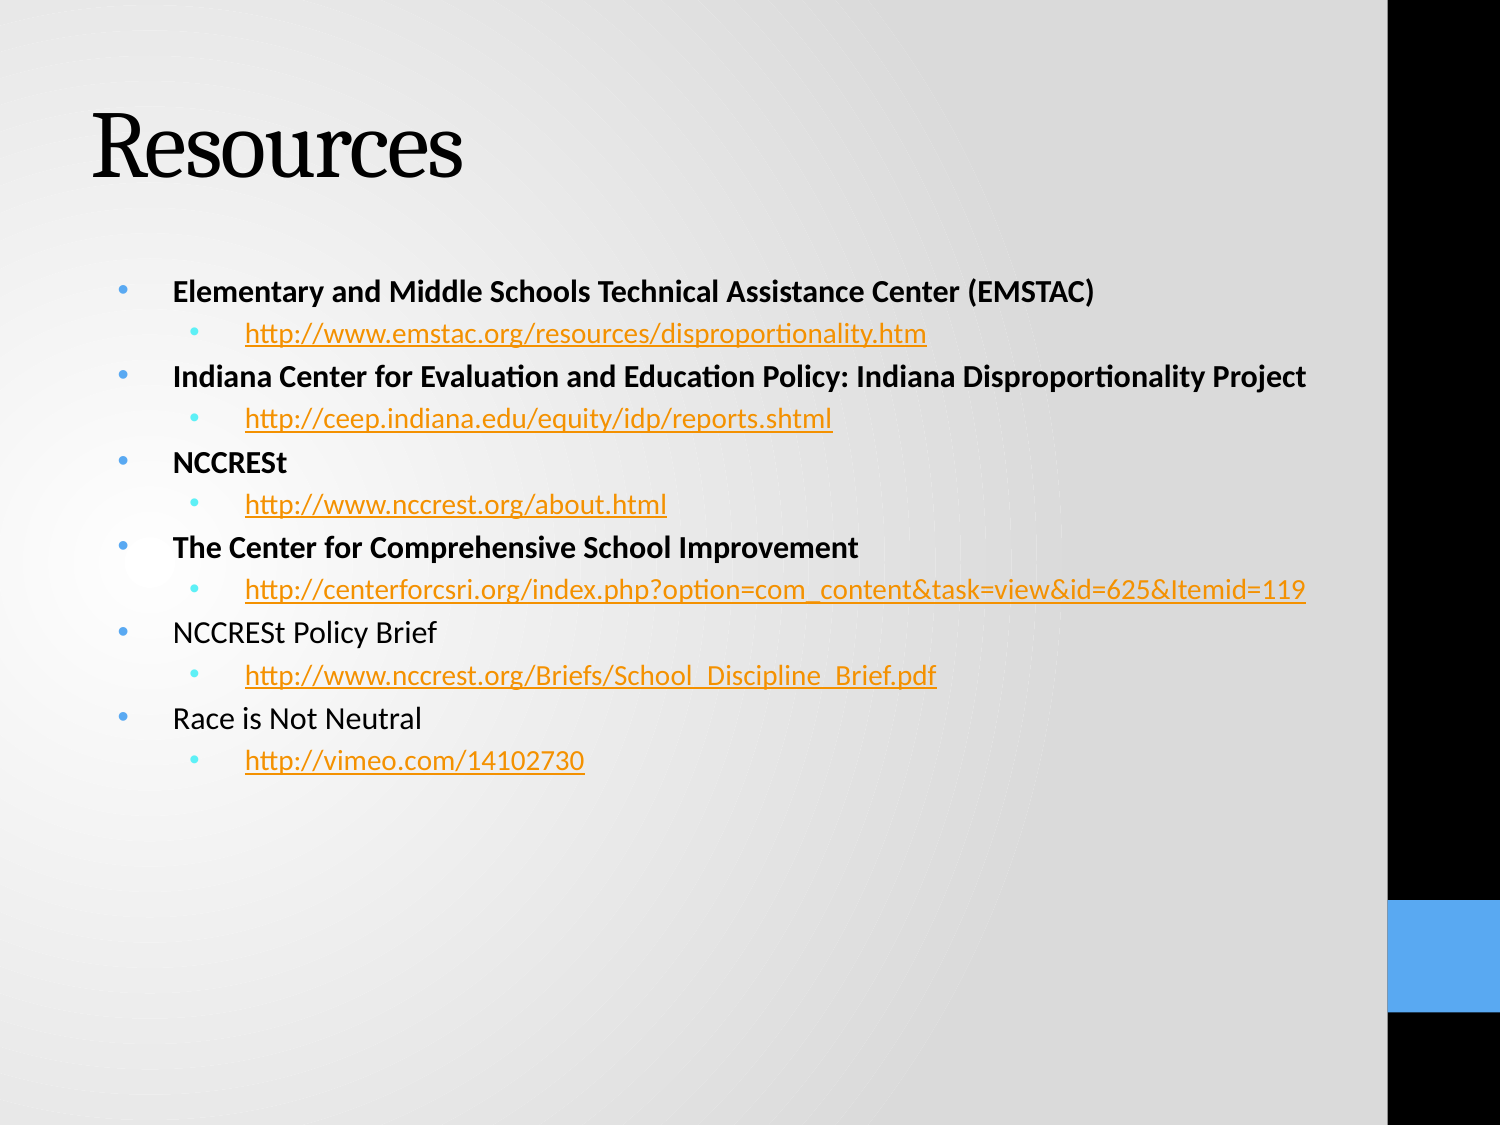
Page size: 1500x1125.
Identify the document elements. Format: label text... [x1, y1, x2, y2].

list Elementary and Middle Schools Technical Assistance Center (EMSTAC) http://www.emstac.org/resources/disproportionality.htm Indiana Center for Evaluation and Education Policy: Indiana Disproportionality Project http://ceep.indiana.edu/equity/idp/reports.shtml NCCRESt http://www.nccrest.org/about.html The Center for Comprehensive School Improvement http://centerforcsri.org/index.php?option=com_content&task=view&id=625&Itemid=119 NCCRESt Policy Brief http://www.nccrest.org/Briefs/School_Discipline_Brief.pdf Race is Not Neutral http://vimeo.com/14102730 [75, 262, 1325, 1050]
title Resources [75, 45, 1325, 233]
